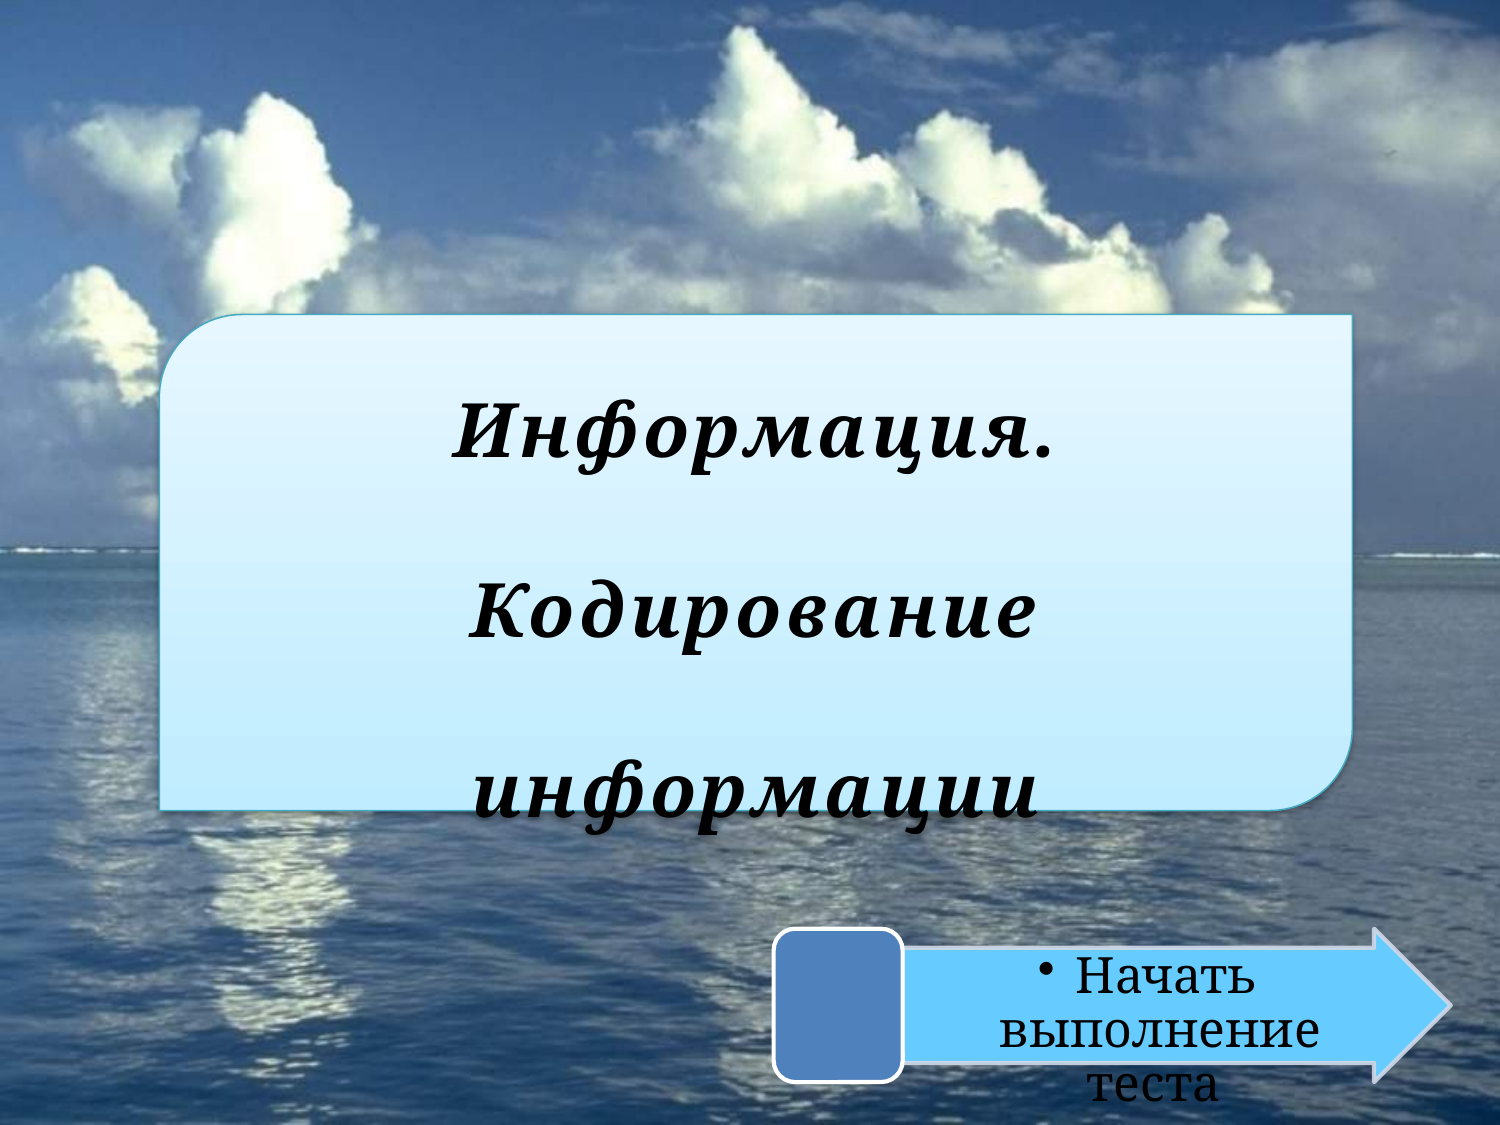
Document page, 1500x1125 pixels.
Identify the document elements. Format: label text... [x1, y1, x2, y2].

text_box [761, 928, 1463, 1083]
picture [0, 0, 1500, 1125]
text_box Информация. Кодирование информации [158, 313, 1354, 812]
